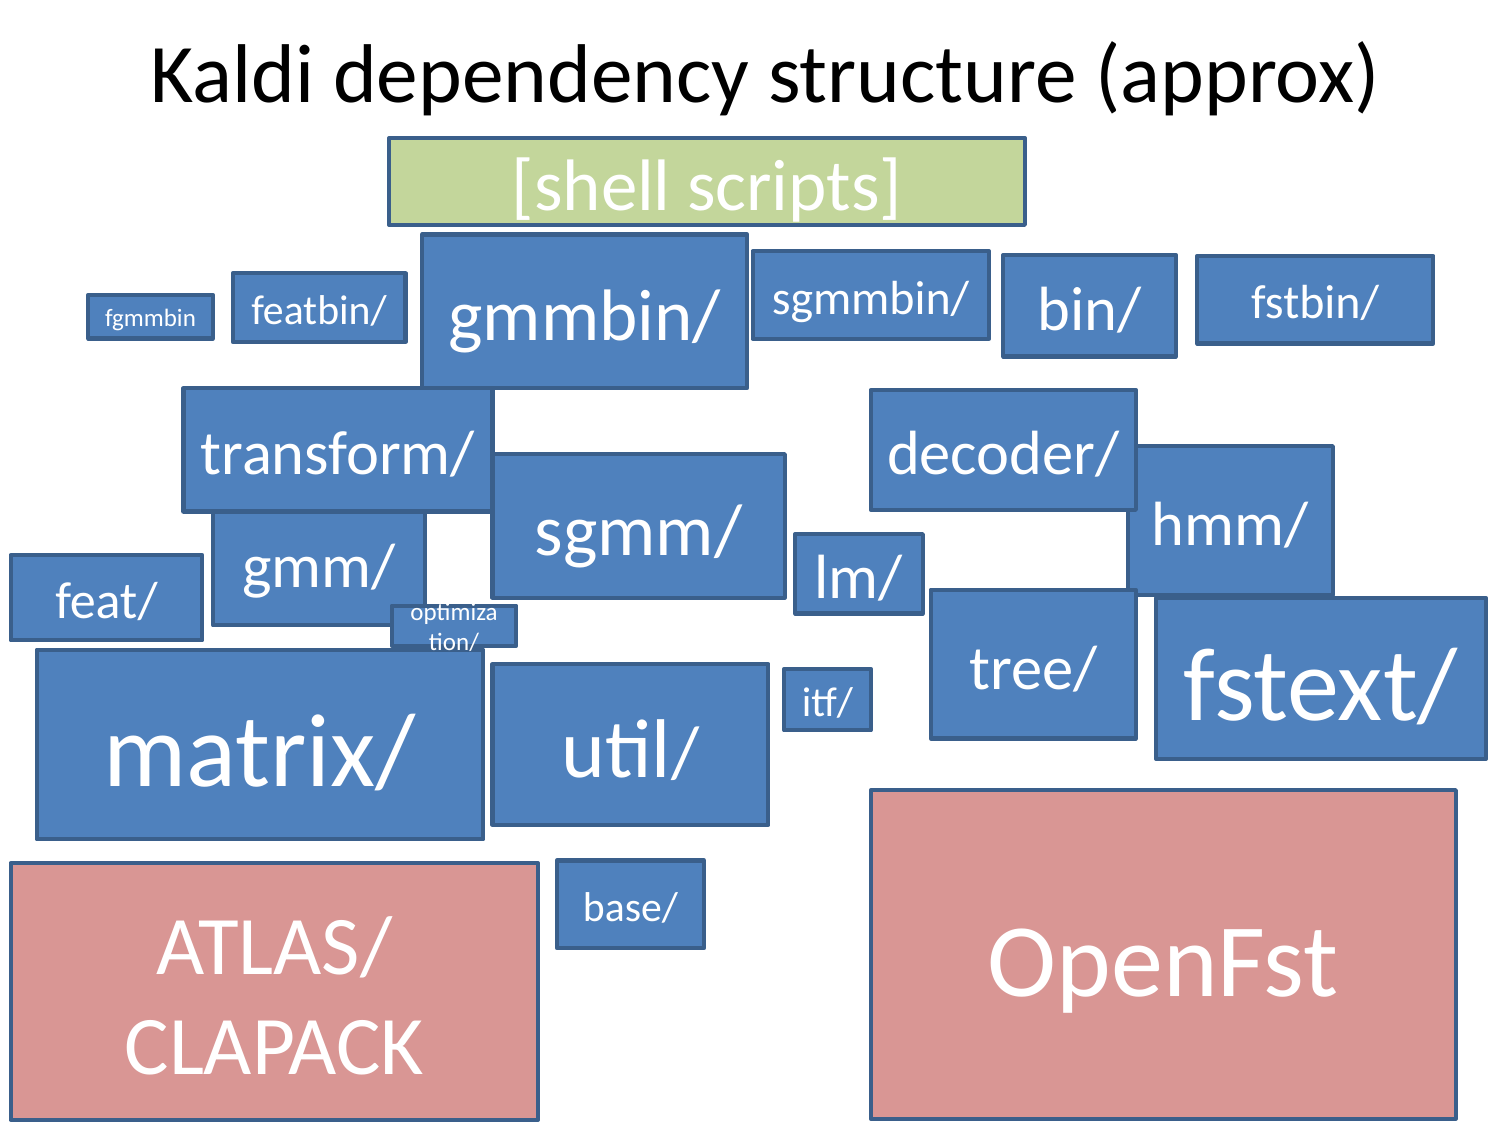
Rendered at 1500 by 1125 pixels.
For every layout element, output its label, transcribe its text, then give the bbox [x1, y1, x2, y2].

text_box hmm/ [1126, 444, 1335, 597]
text_box tree/ [929, 588, 1138, 741]
text_box optimization/ [390, 604, 518, 648]
title Kaldi dependency structure (approx) [128, 0, 1404, 139]
picture [1458, 1012, 1464, 1104]
text_box fstbin/ [1195, 254, 1435, 346]
text_box lm/ [793, 532, 925, 616]
text_box gmm/ [211, 514, 427, 627]
text_box bin/ [1001, 253, 1178, 359]
text_box ATLAS/ CLAPACK [9, 861, 540, 1122]
text_box itf/ [782, 667, 873, 732]
text_box [shell scripts] [387, 136, 1027, 227]
text_box base/ [555, 858, 706, 950]
text_box fstext/ [1154, 596, 1488, 761]
text_box sgmmbin/ [751, 249, 991, 341]
text_box fgmmbin [86, 293, 215, 341]
text_box featbin/ [231, 271, 408, 344]
text_box util/ [490, 662, 770, 827]
text_box transform/ [181, 386, 495, 514]
text_box decoder/ [869, 388, 1138, 512]
text_box feat/ [9, 553, 204, 642]
text_box gmmbin/ [420, 232, 749, 390]
text_box OpenFst [869, 788, 1458, 1121]
text_box sgmm/ [490, 452, 787, 600]
text_box matrix/ [35, 648, 485, 841]
